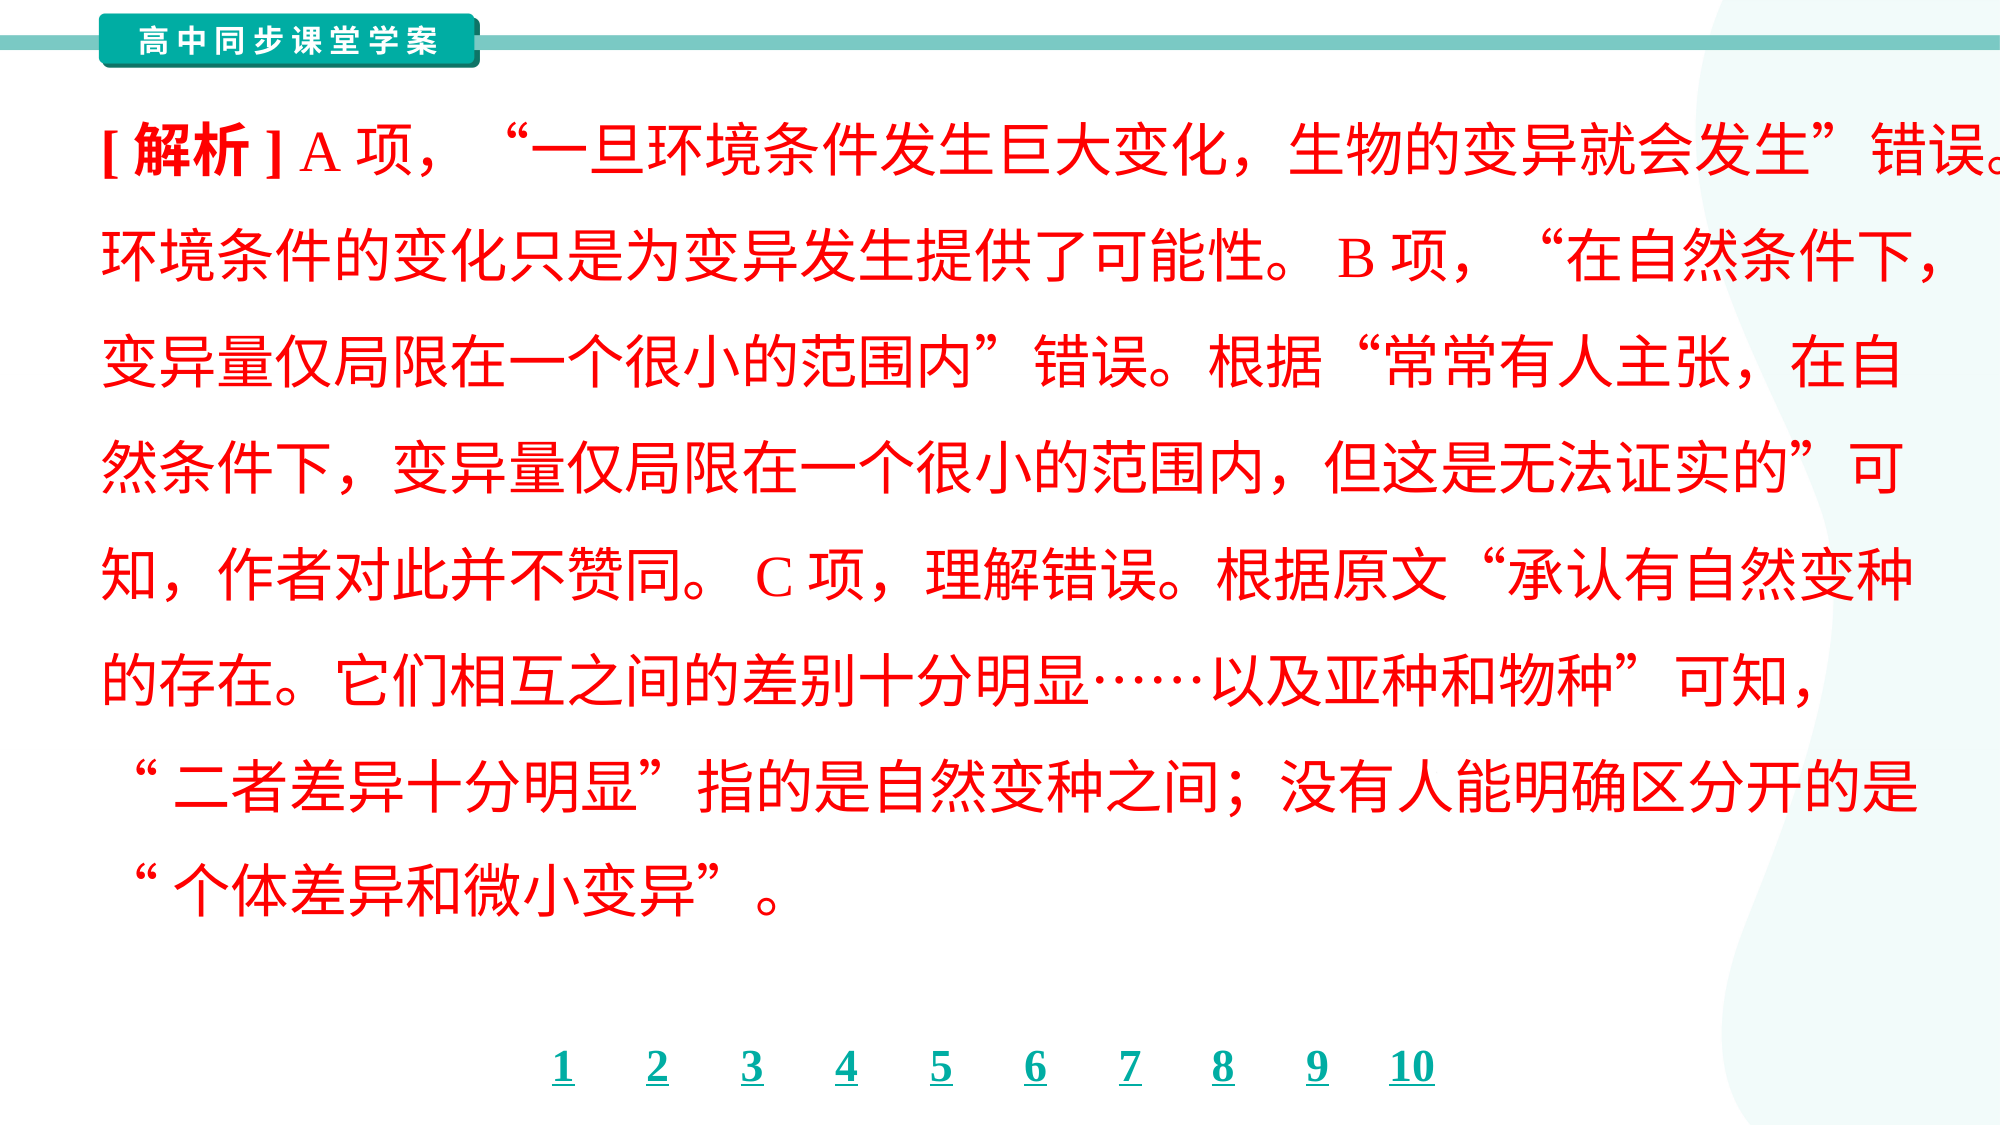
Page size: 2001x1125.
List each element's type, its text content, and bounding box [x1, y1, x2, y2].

text_box [解析] A项，“一旦环境条件发生巨大变化，生物的变异就会发生”错误。 环境条件的变化只是为变异发生提供了可能性。B项，“在自然条件下， 变异量仅局限在一个很小的范围内”错误。根据“常常有人主张，在自 然条件下，变异量仅局限在一个很小的范围内，但这是无法证实的”可 知，作者对此并不赞同。C项，理解错误。根据原文“承认有自然变种 的存在。它们相互之间的差别十分明显……以及亚种和物种”可知， “二者差异十分明显”指的是自然变种之间；没有人能明确区分开的是 “个体差异和微小变异”。 [100, 76, 1899, 914]
picture [0, 0, 2000, 1125]
